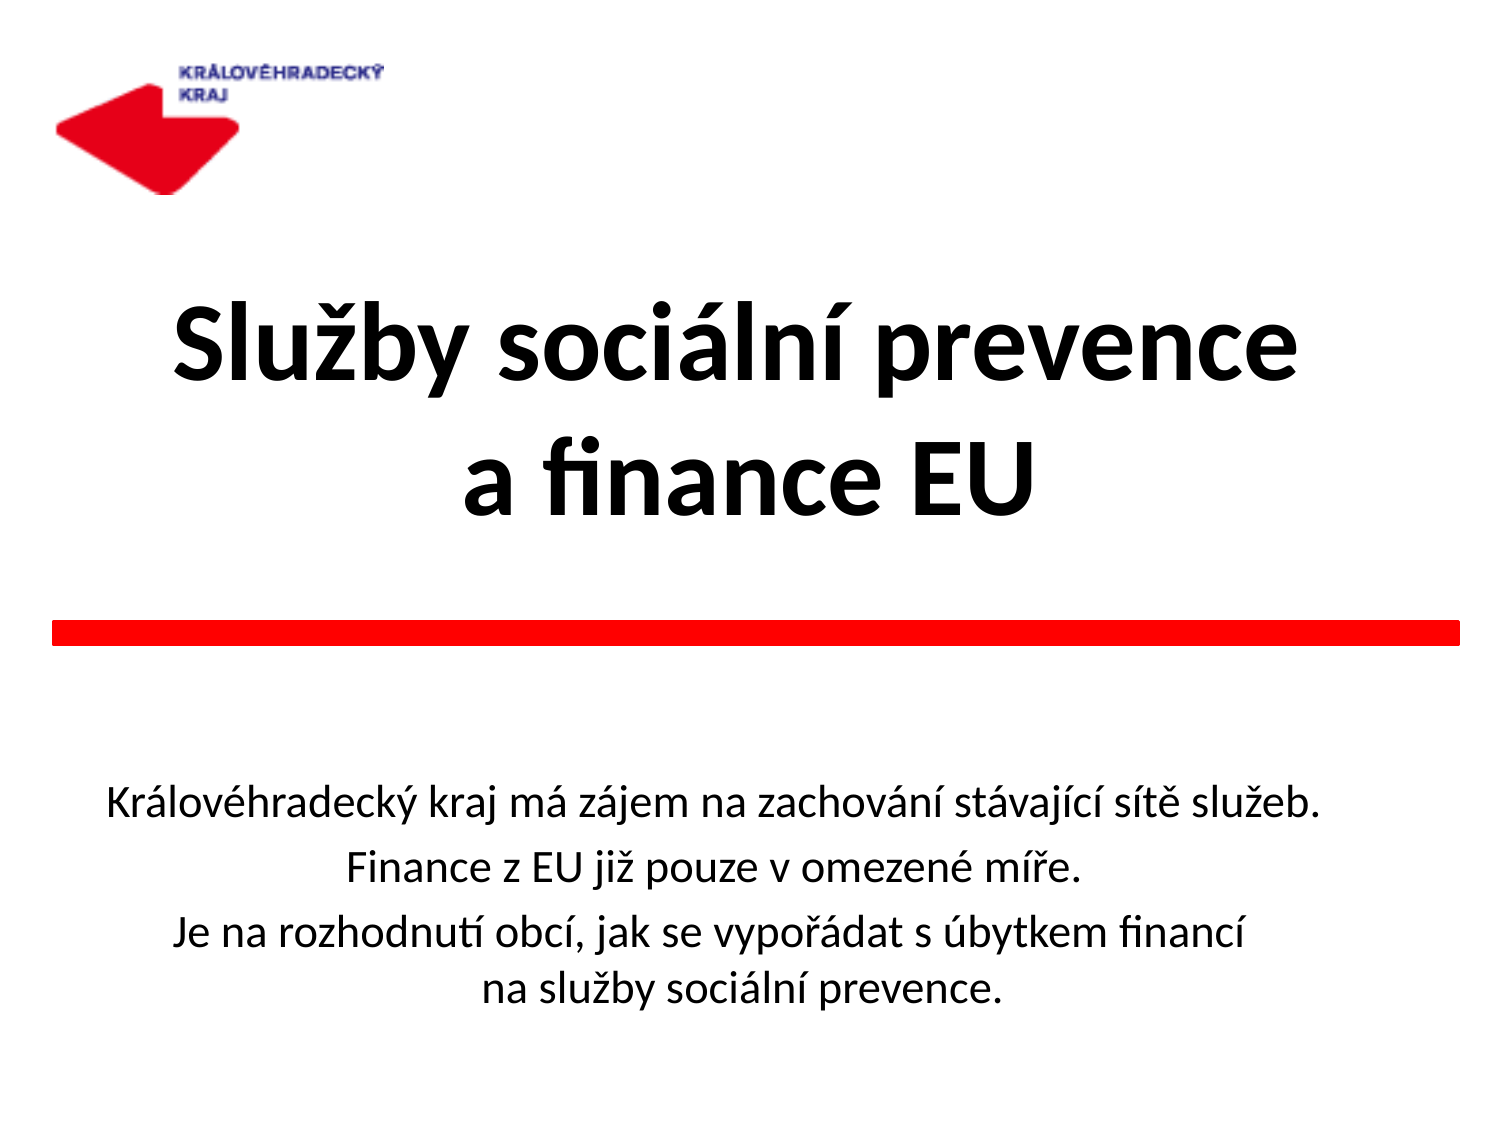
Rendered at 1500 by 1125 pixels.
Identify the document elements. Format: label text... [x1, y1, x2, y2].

picture [29, 30, 385, 195]
text_box Královéhradecký kraj má zájem na zachování stávající sítě služeb. Finance z EU již pouze v omezené míře. Je na rozhodnutí obcí, jak se vypořádat s úbytkem financí na služby sociální prevence. [76, 763, 1353, 1059]
text_box [51, 619, 1461, 647]
text_box Služby sociální prevence a finance EU [112, 184, 1388, 619]
